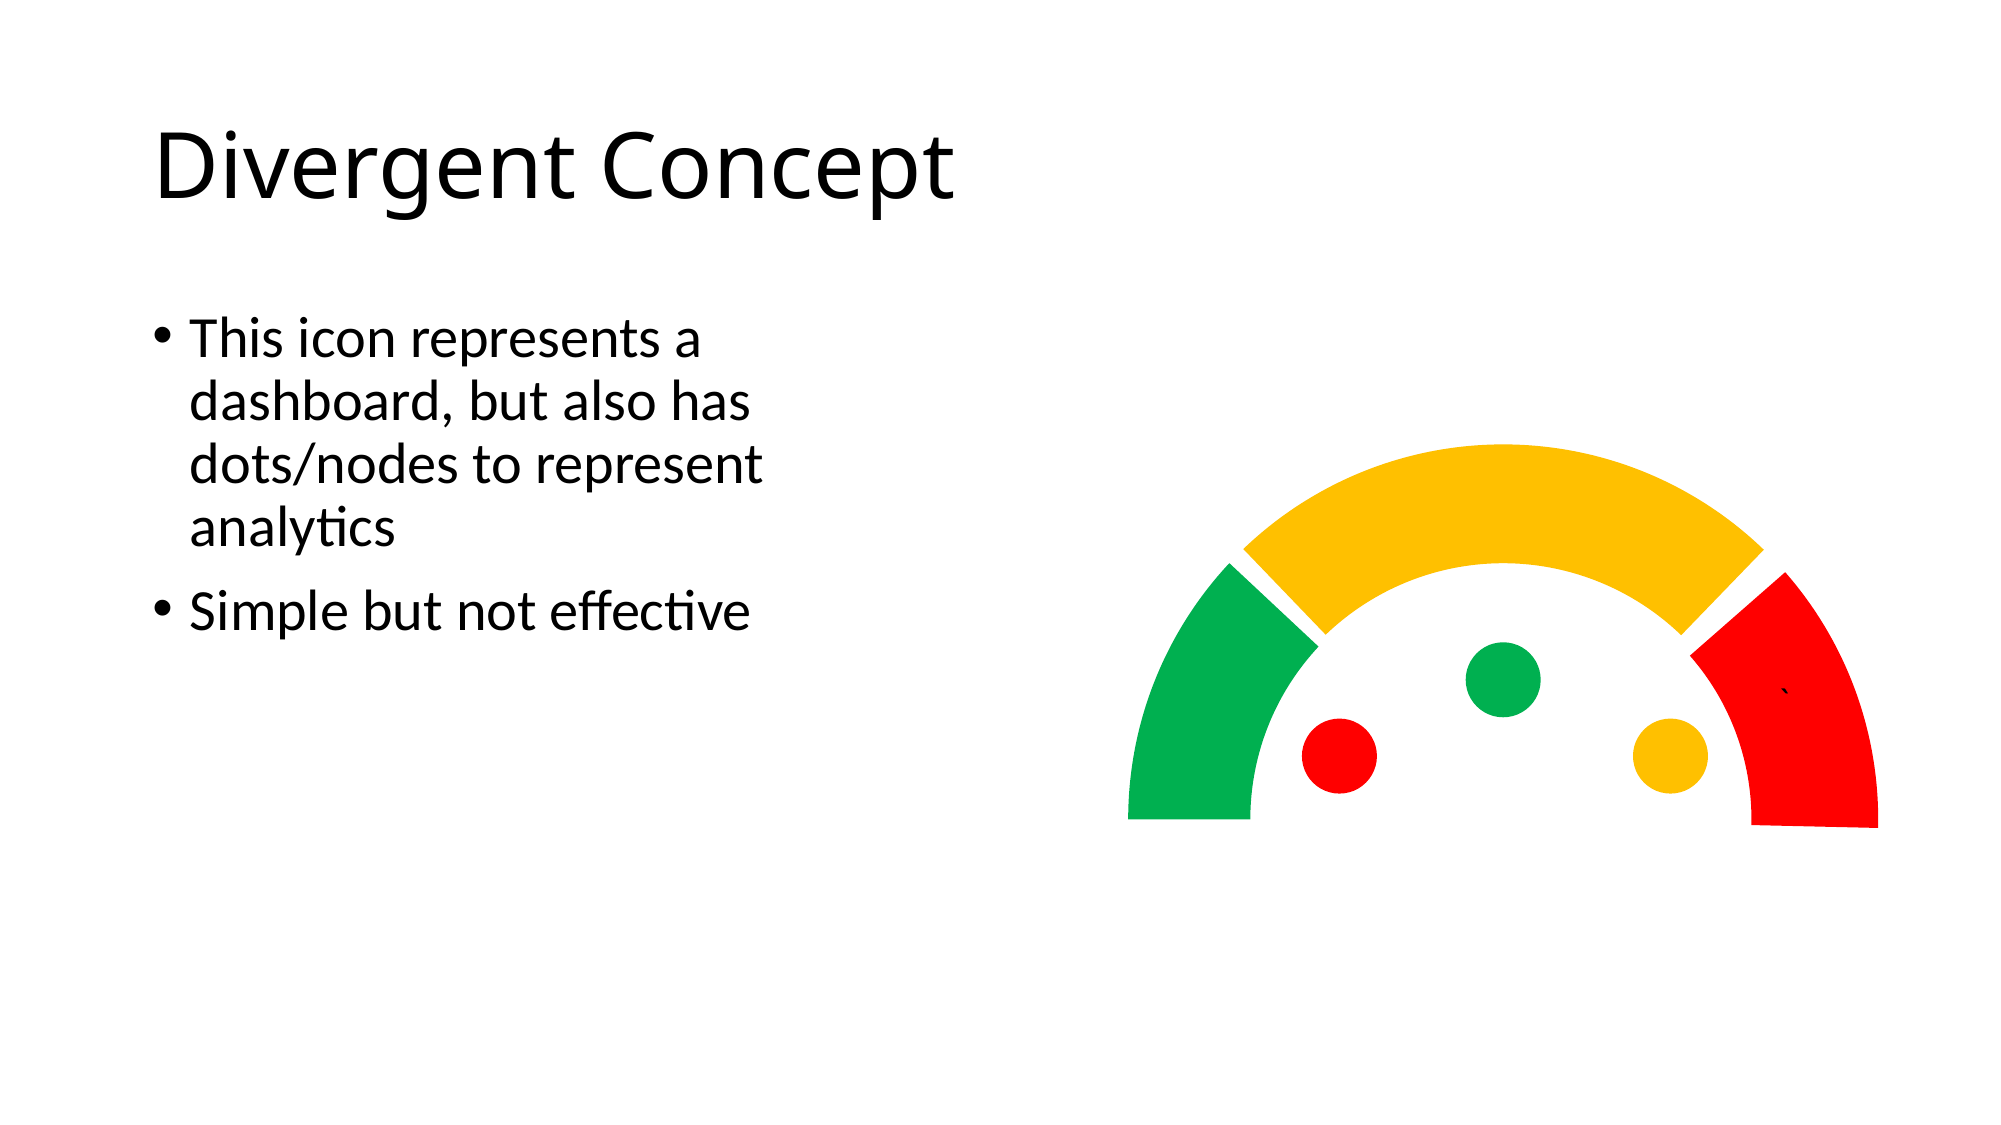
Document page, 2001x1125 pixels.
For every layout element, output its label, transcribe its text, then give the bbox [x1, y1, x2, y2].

list This icon represents a dashboard, but also has dots/nodes to represent analytics Simple but not effective [137, 299, 988, 1014]
title Divergent Concept [137, 59, 1863, 278]
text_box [1128, 444, 1879, 1125]
